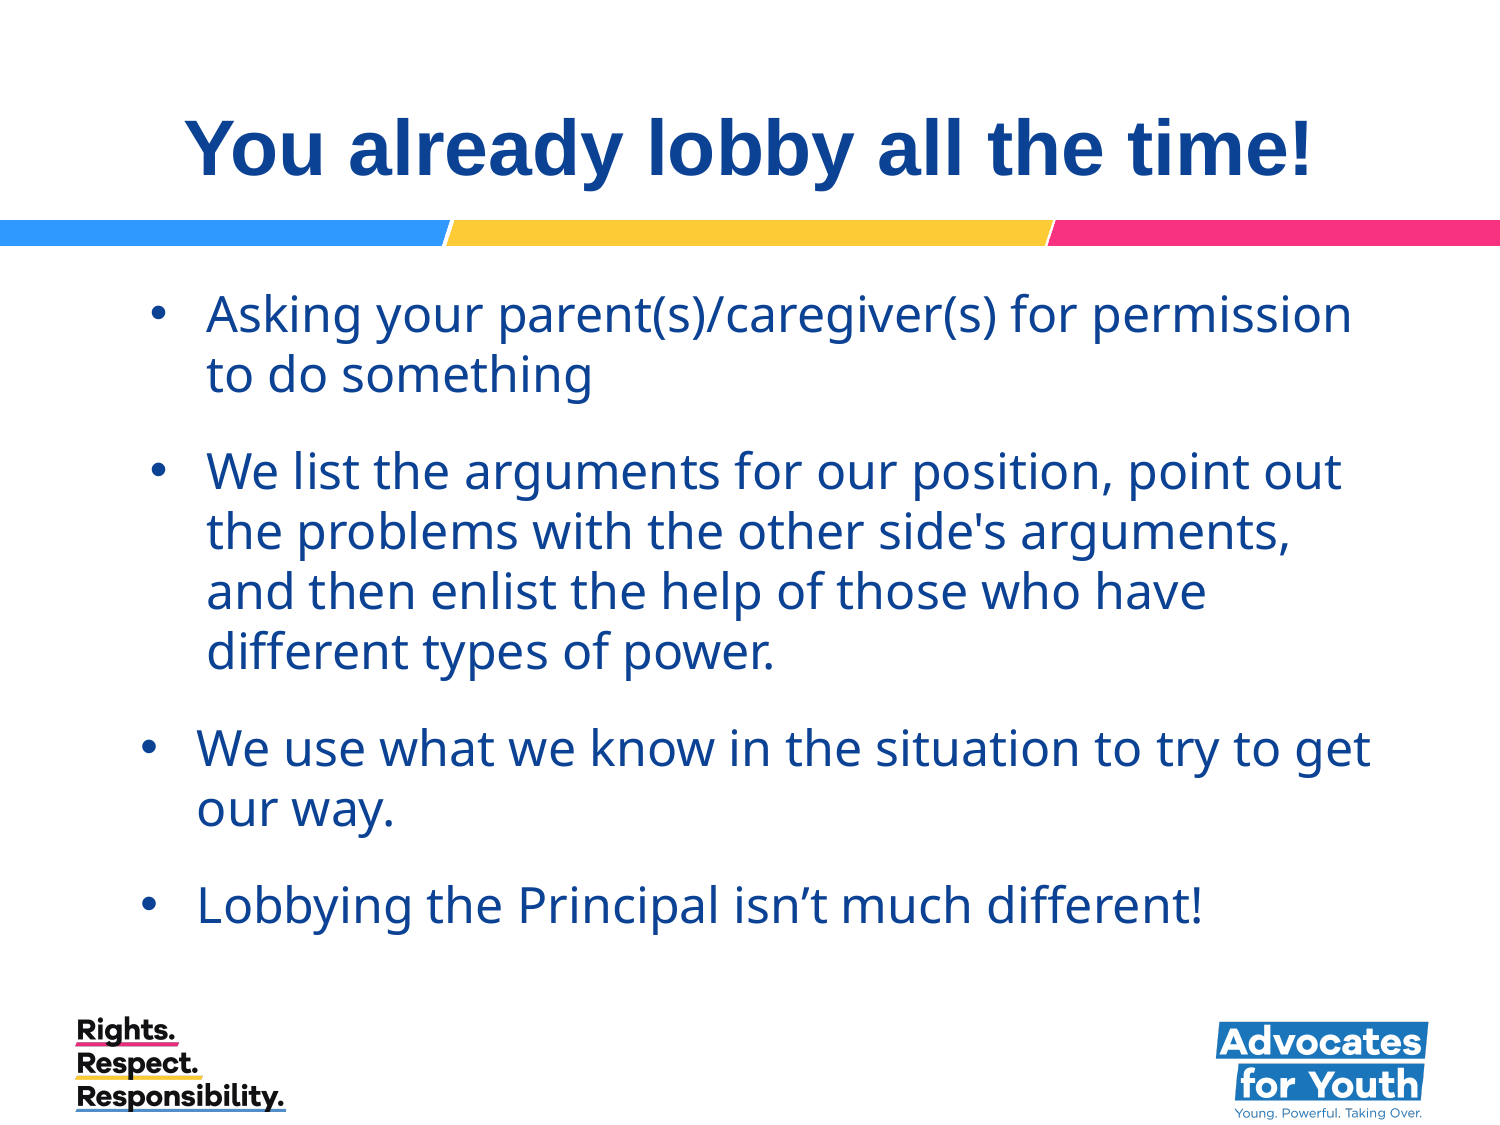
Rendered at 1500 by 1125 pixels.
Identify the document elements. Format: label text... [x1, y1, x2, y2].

title You already lobby all the time! [112, 50, 1388, 238]
picture [0, 207, 1500, 258]
list Asking your parent(s)/caregiver(s) for permission to do something We list the arguments for our position, point out the problems with the other side's arguments, and then enlist the help of those who have different types of power. We use what we know in the situation to try to get our way. Lobbying the Principal isn’t much different! [112, 275, 1388, 1013]
